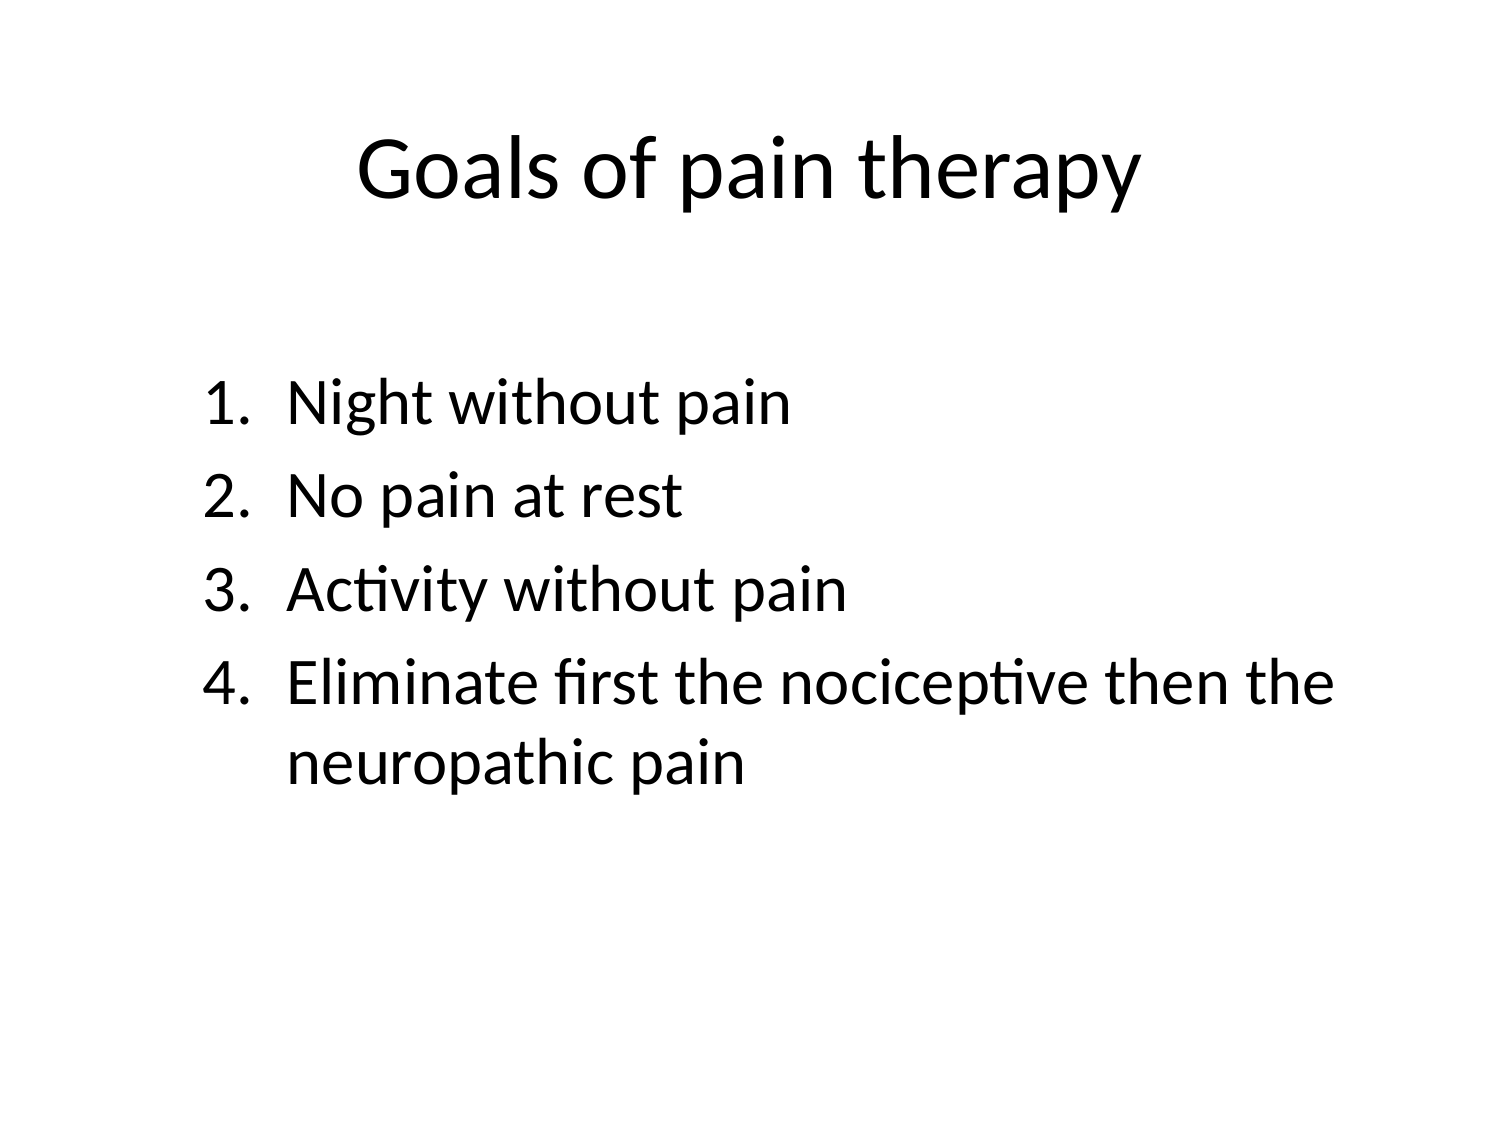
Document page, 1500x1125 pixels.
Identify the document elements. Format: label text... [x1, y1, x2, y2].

list Night without pain No pain at rest Activity without pain Eliminate first the nociceptive then the neuropathic pain [112, 349, 1388, 1000]
title Goals of pain therapy [112, 99, 1388, 225]
